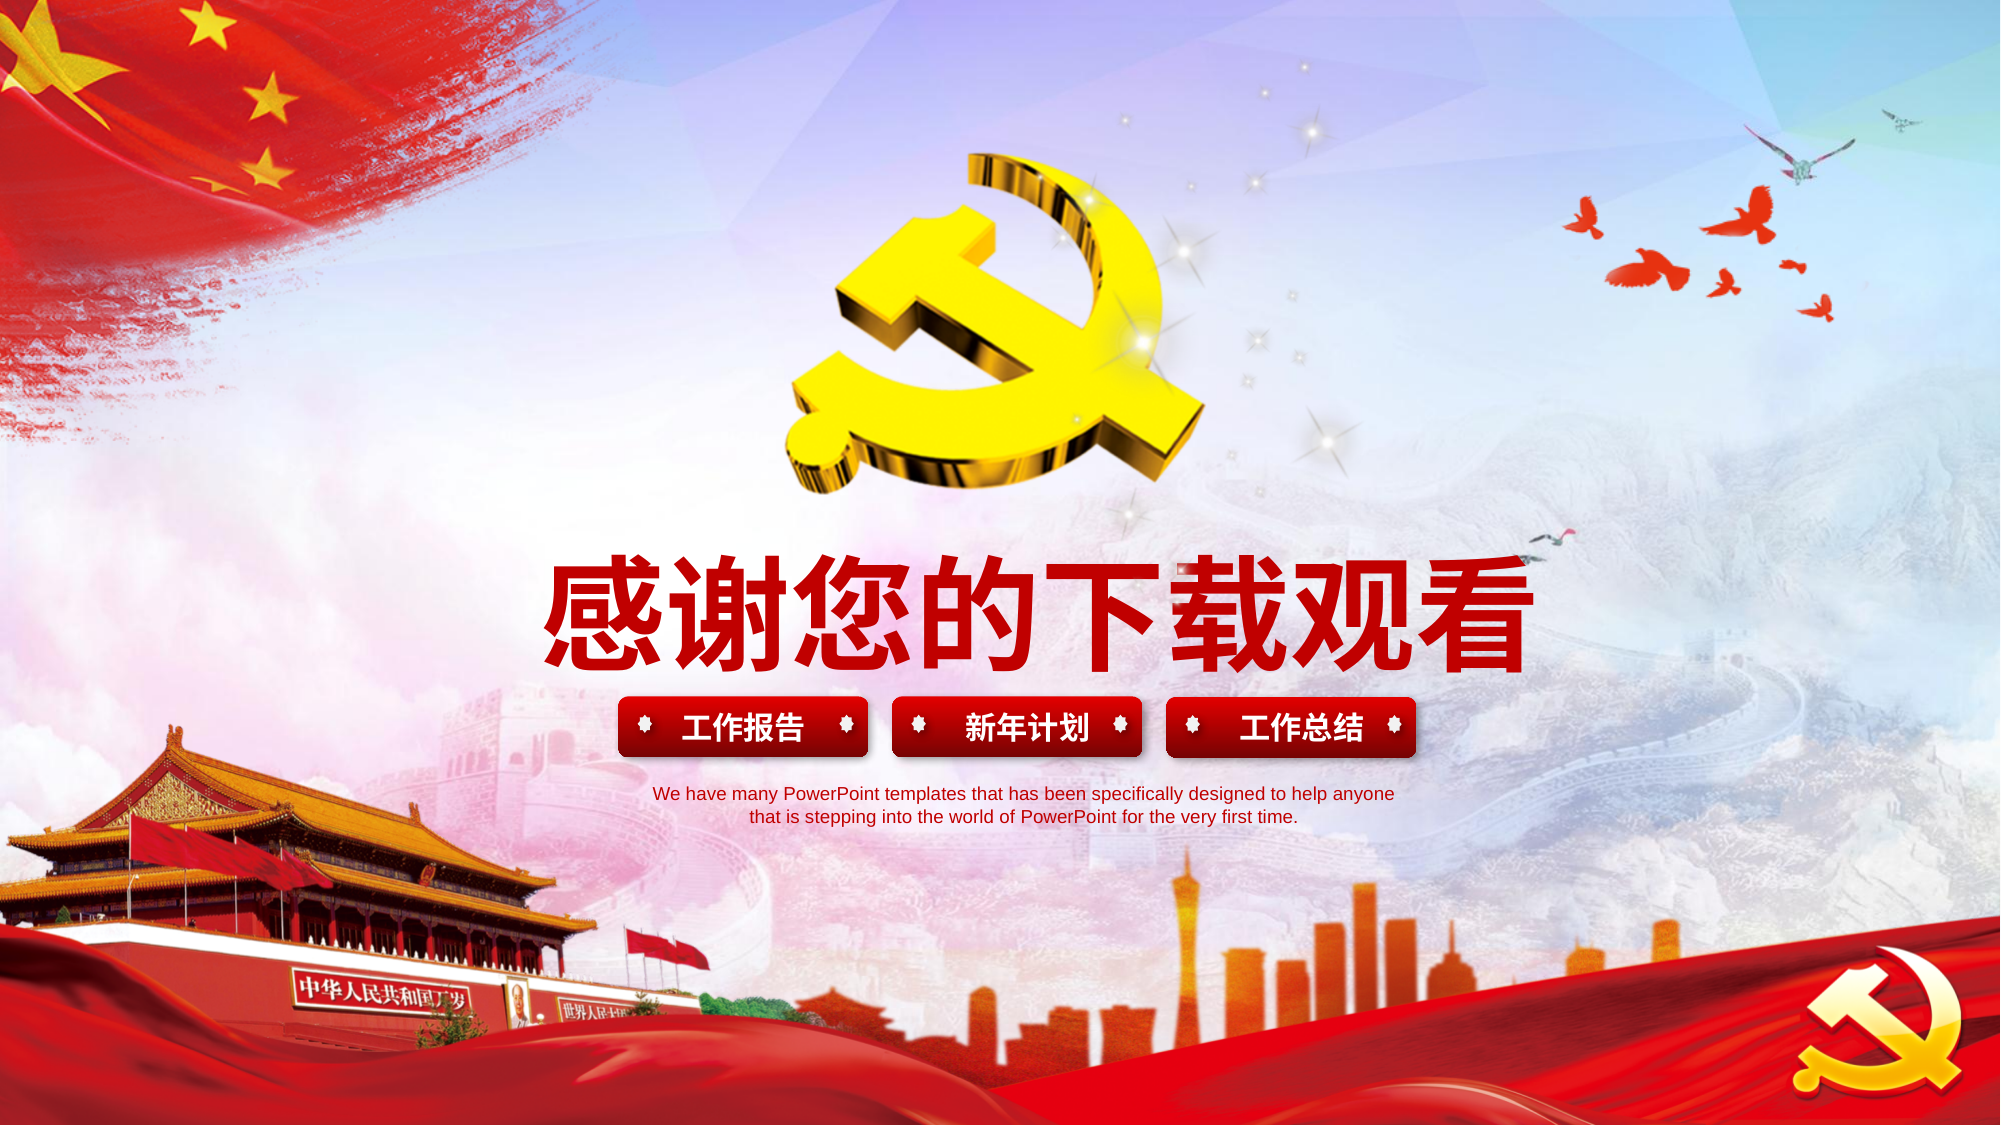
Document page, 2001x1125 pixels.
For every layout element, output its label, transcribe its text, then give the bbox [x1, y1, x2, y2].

text_box 感谢您的下载观看 [341, 526, 1740, 696]
picture [0, 0, 2001, 1125]
